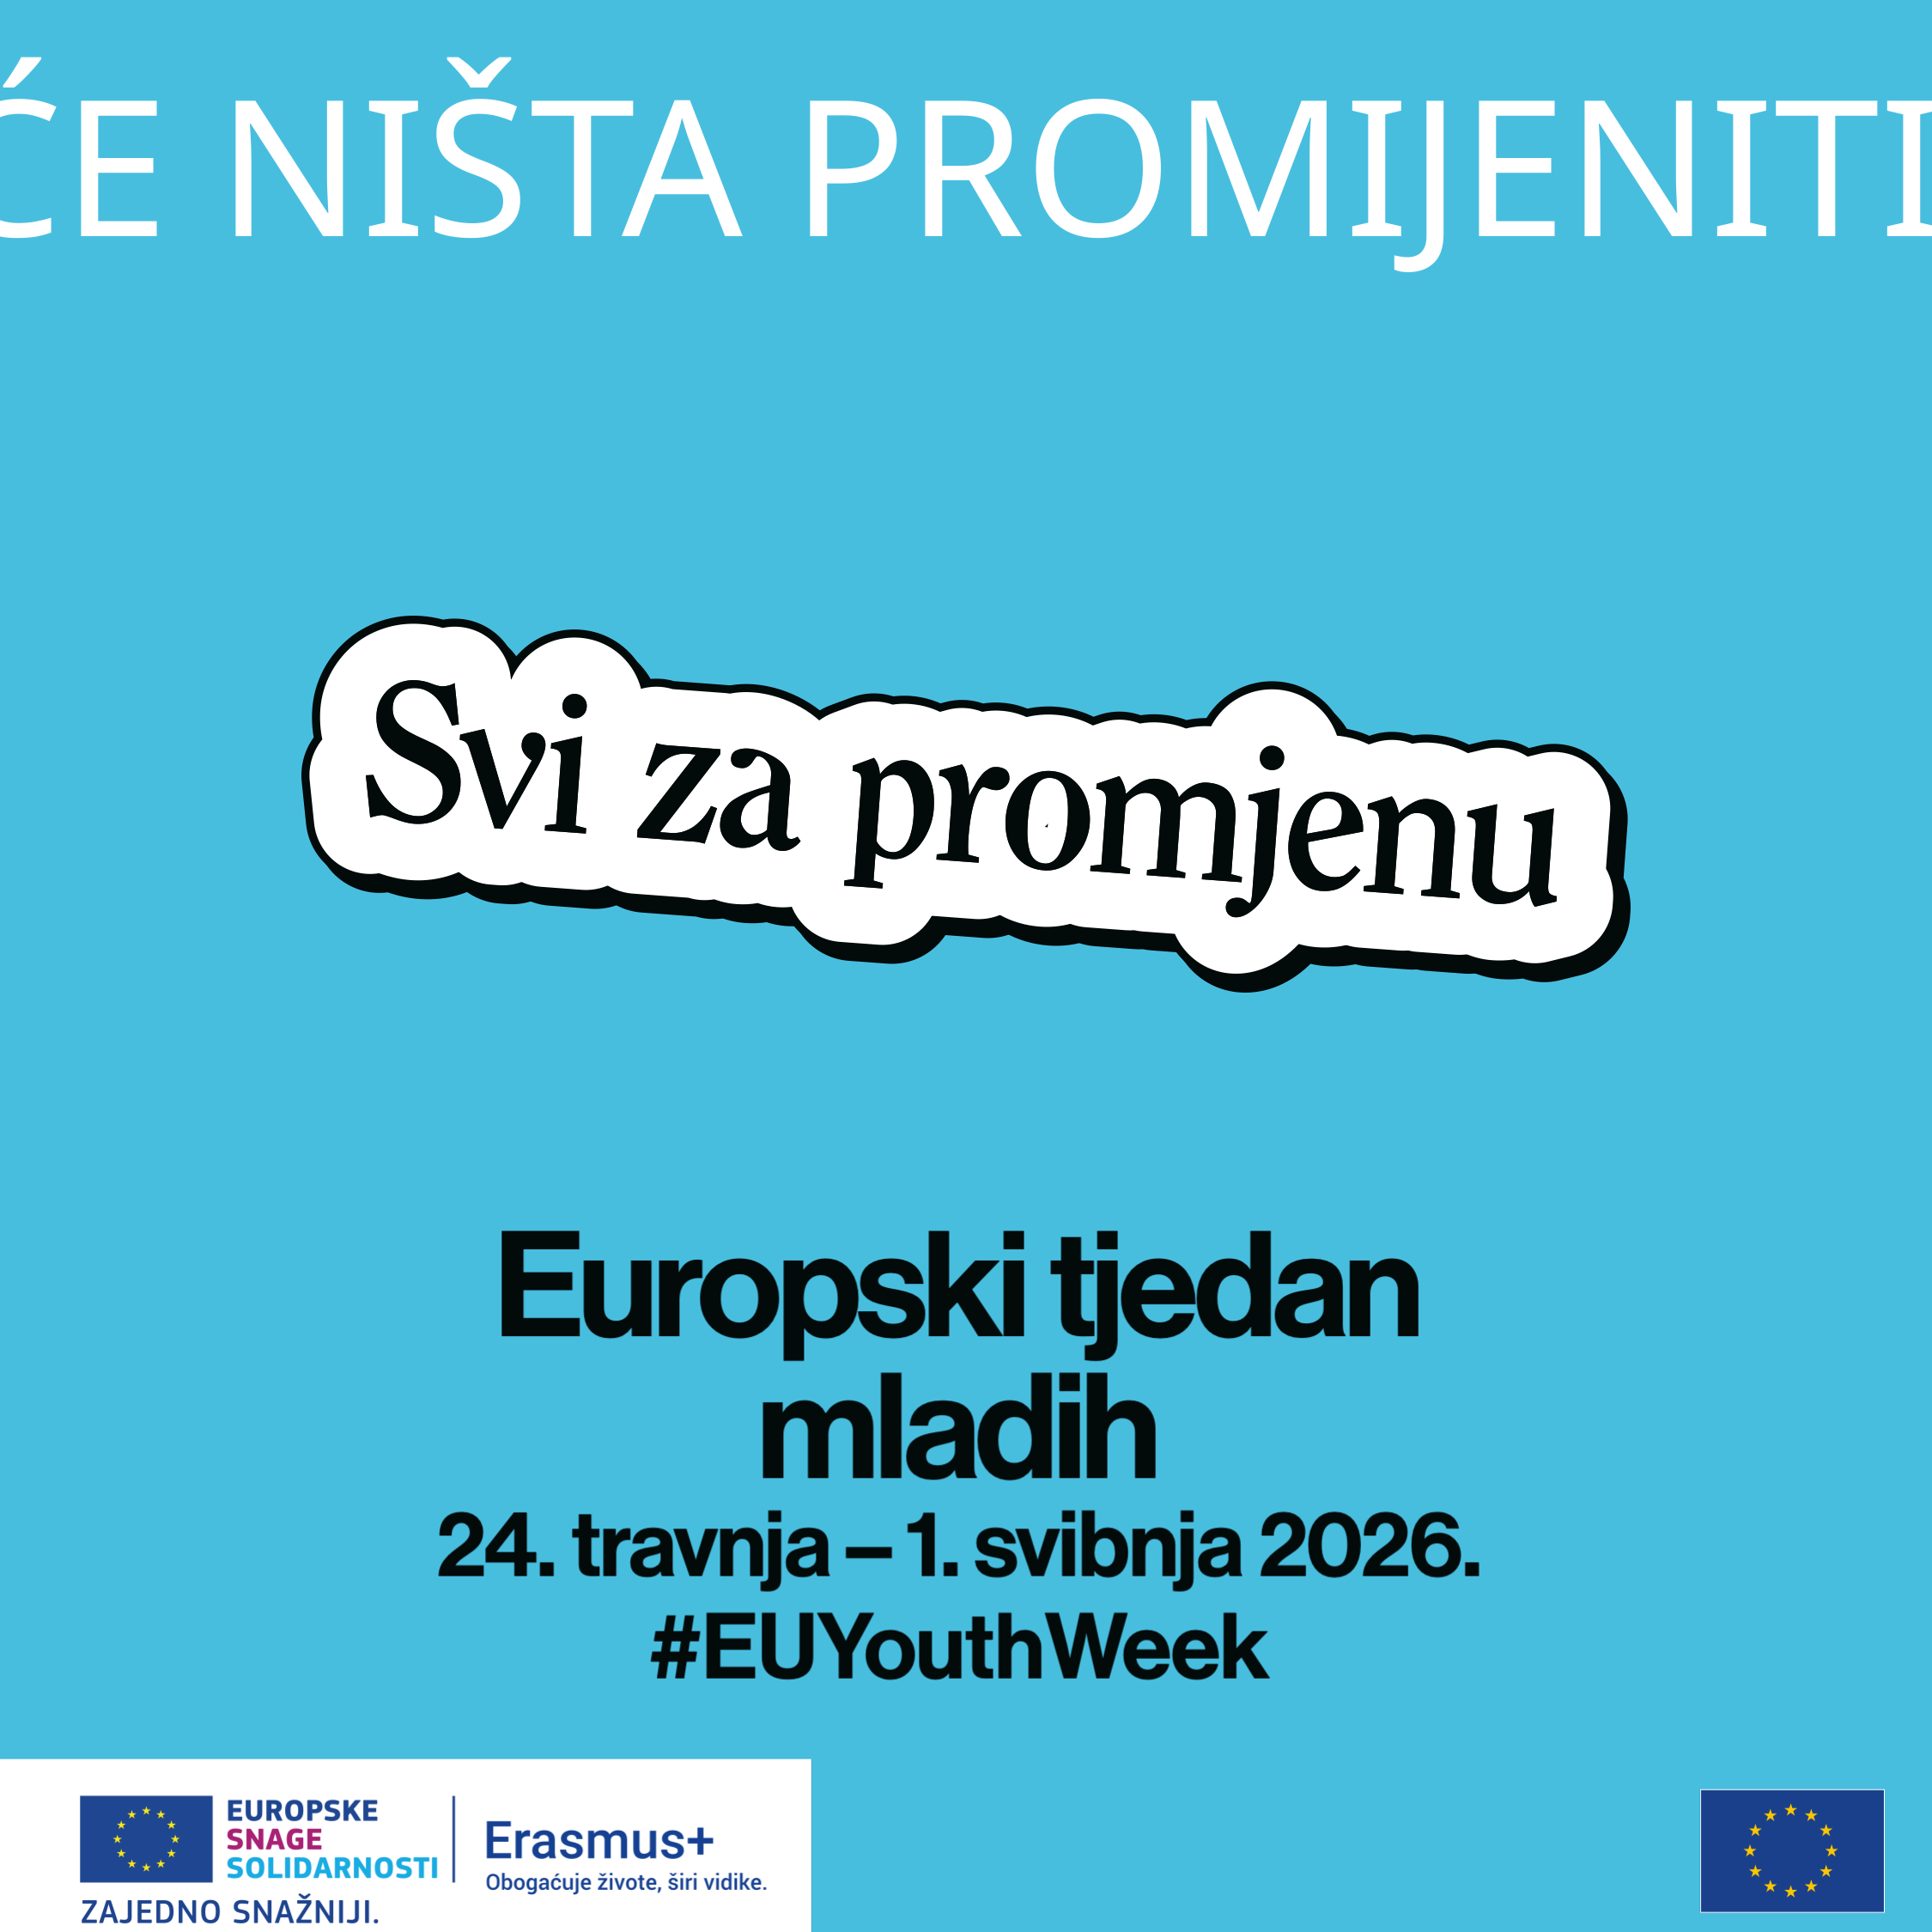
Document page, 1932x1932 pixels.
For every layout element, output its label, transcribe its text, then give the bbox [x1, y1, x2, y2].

picture [0, 1210, 1885, 1932]
text_box OVAJ OGLAS NEĆE NIŠTA PROMIJENITI. ALI VI HOĆETE. [0, 86, 1932, 277]
picture [301, 616, 1631, 993]
